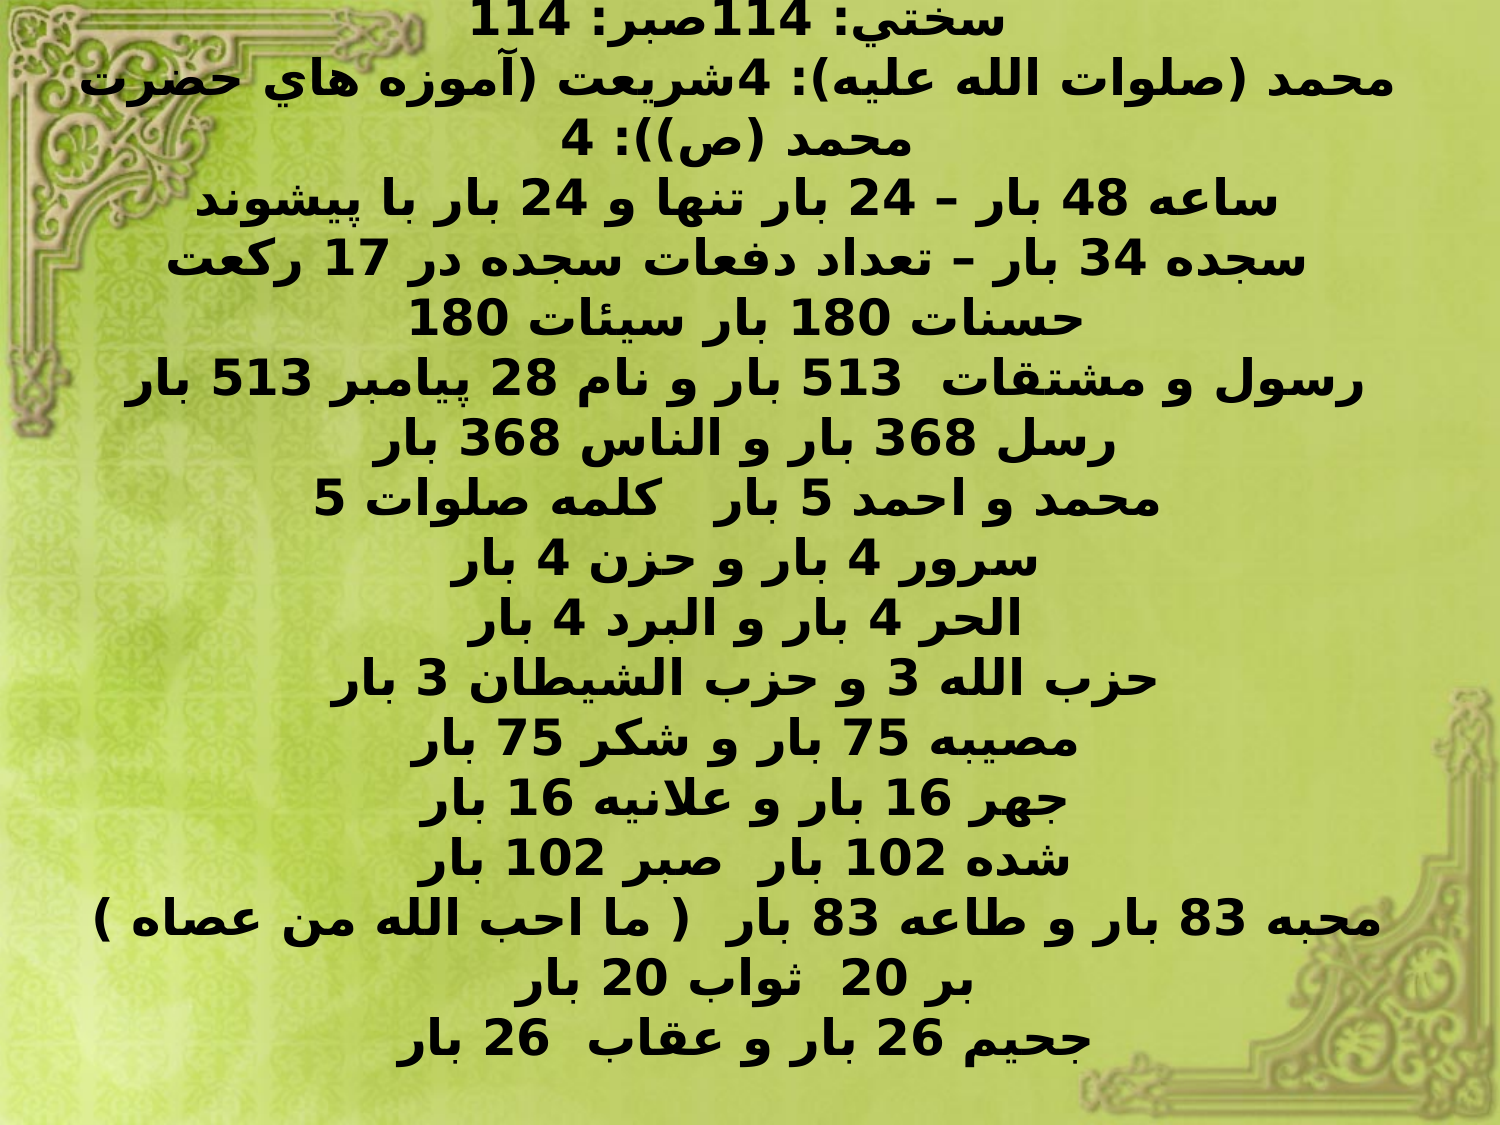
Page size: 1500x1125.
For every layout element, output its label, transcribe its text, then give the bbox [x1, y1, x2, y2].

title سختي: 114صبر: 114 محمد (صلوات الله عليه): 4شريعت (آموزه هاي حضرت محمد (ص)): 4 ساعه 48 بار – 24 بار تنها و 24 بار با پیشوند سجده 34 بار – تعداد دفعات سجده در 17 رکعت حسنات 180 بار سیئات 180 رسول و مشتقات 513 بار و نام 28 پیامبر 513 بار رسل 368 بار و الناس 368 بار محمد و احمد 5 بار کلمه صلوات 5 سرور 4 بار و حزن 4 بار الحر 4 بار و البرد 4 بار حزب الله 3 و حزب الشیطان 3 بار مصیبه 75 بار و شکر 75 بار جهر 16 بار و علانیه 16 بار شده 102 بار صبر 102 بار محبه 83 بار و طاعه 83 بار ( ما احب الله من عصاه ) بر 20 ثواب 20 بار جحیم 26 بار و عقاب 26 بار [62, 162, 1413, 1125]
picture [0, 0, 1500, 1125]
